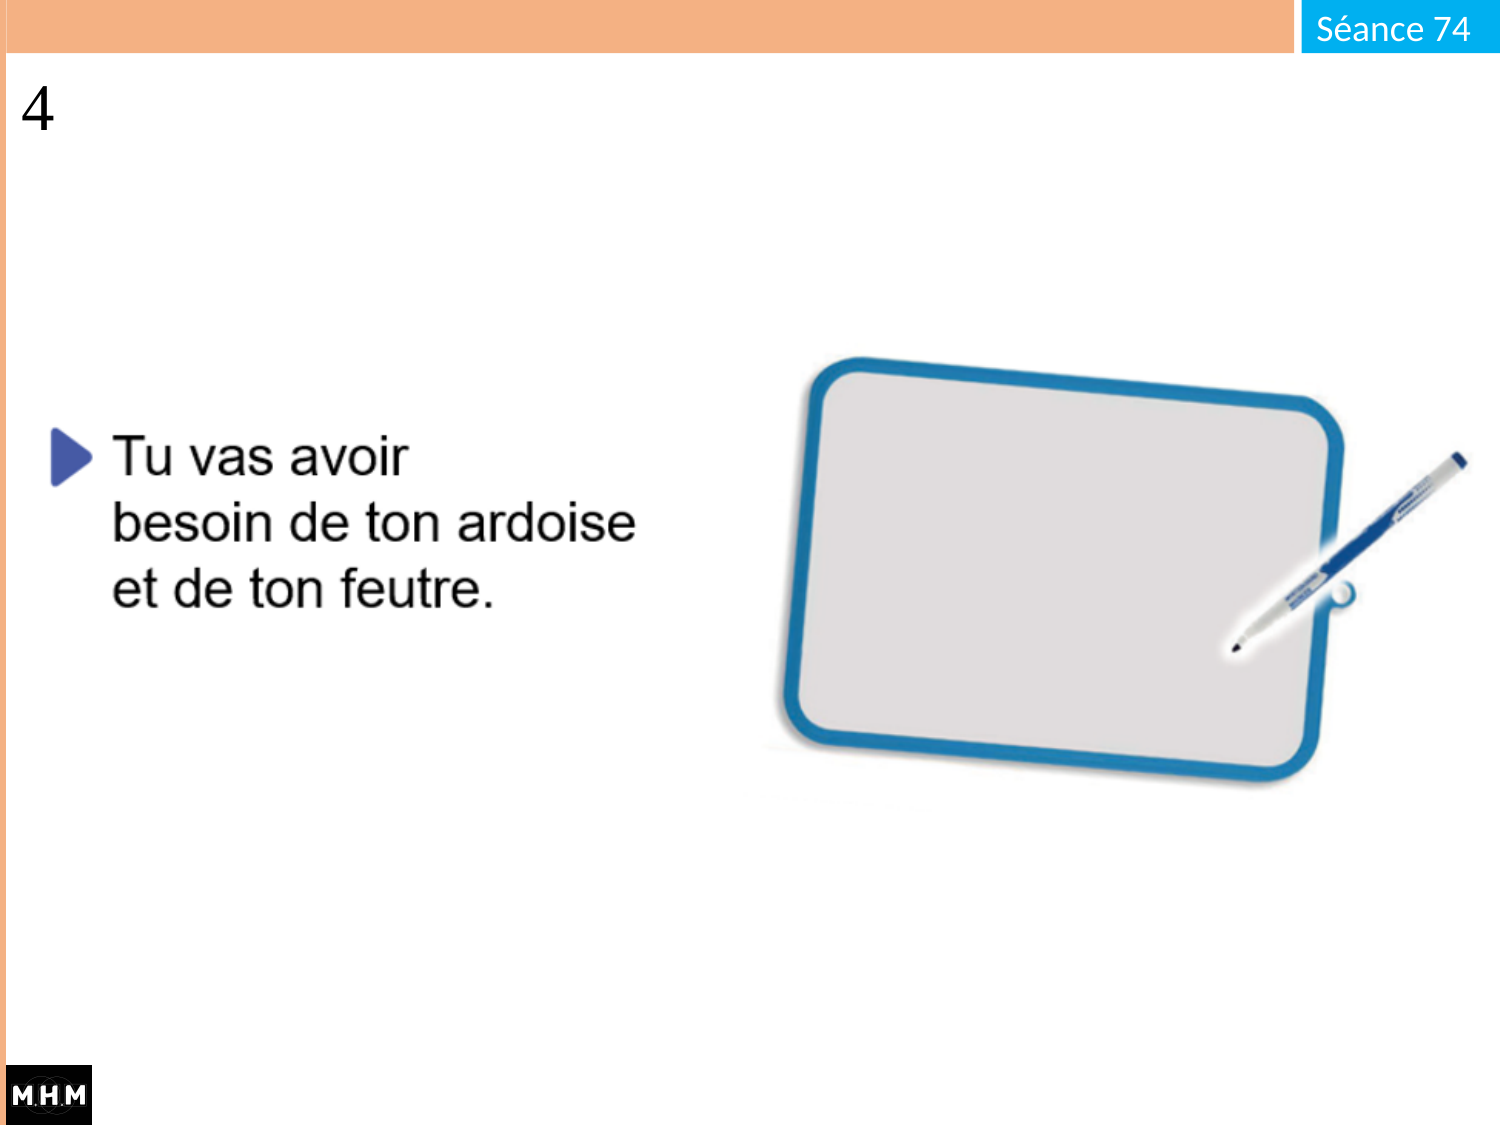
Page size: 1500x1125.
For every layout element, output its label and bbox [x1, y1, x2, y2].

picture [22, 292, 1500, 841]
picture [6, 1065, 92, 1125]
